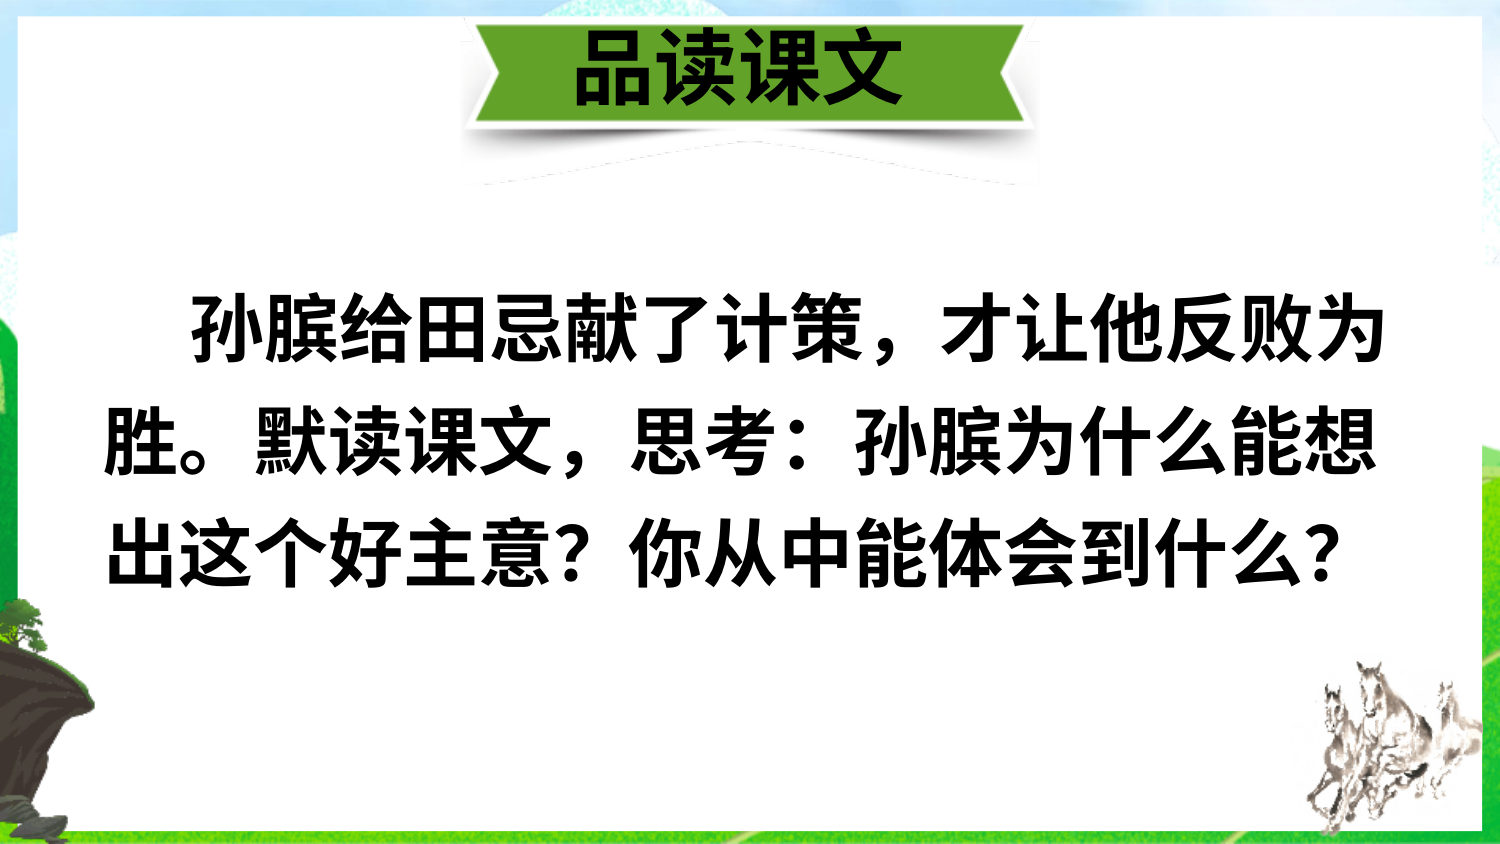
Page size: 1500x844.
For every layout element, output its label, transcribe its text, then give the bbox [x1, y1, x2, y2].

text_box 品读课文 [557, 8, 943, 124]
text_box 孙膑给田忌献了计策，才让他反败为胜。默读课文，思考：孙膑为什么能想出这个好主意？你从中能体会到什么？ [88, 251, 1424, 605]
picture [0, 0, 1500, 844]
